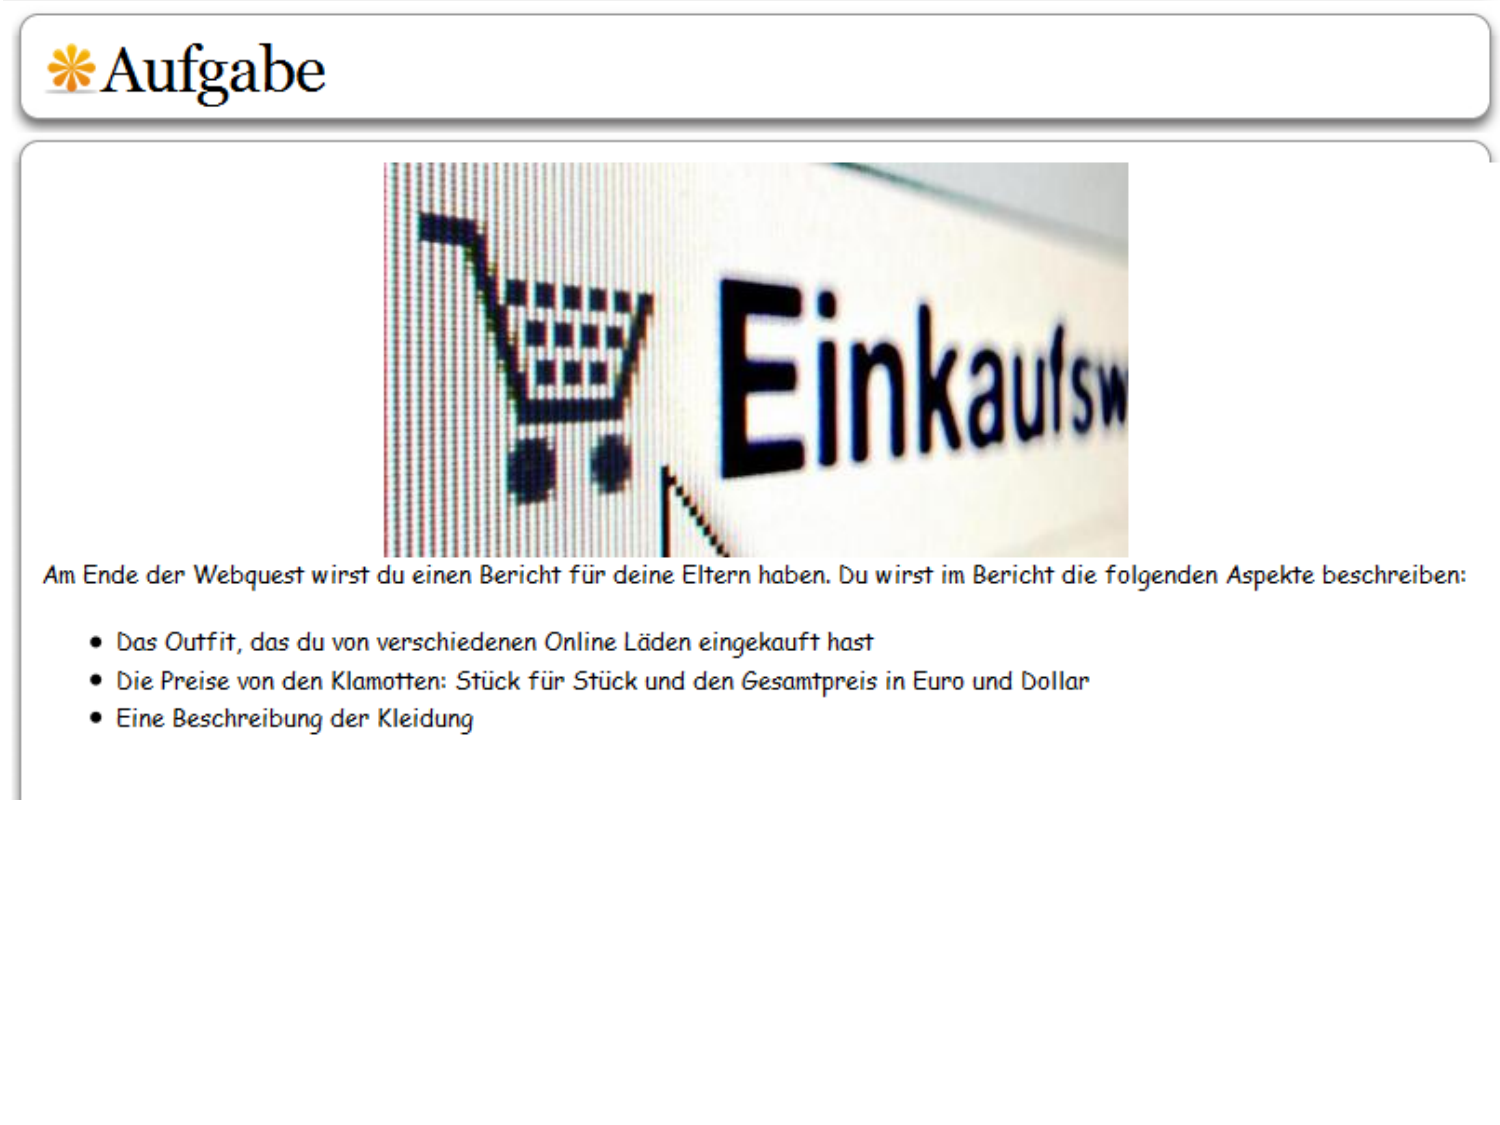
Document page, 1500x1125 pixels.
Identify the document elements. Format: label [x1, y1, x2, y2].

picture [2, 0, 1500, 801]
